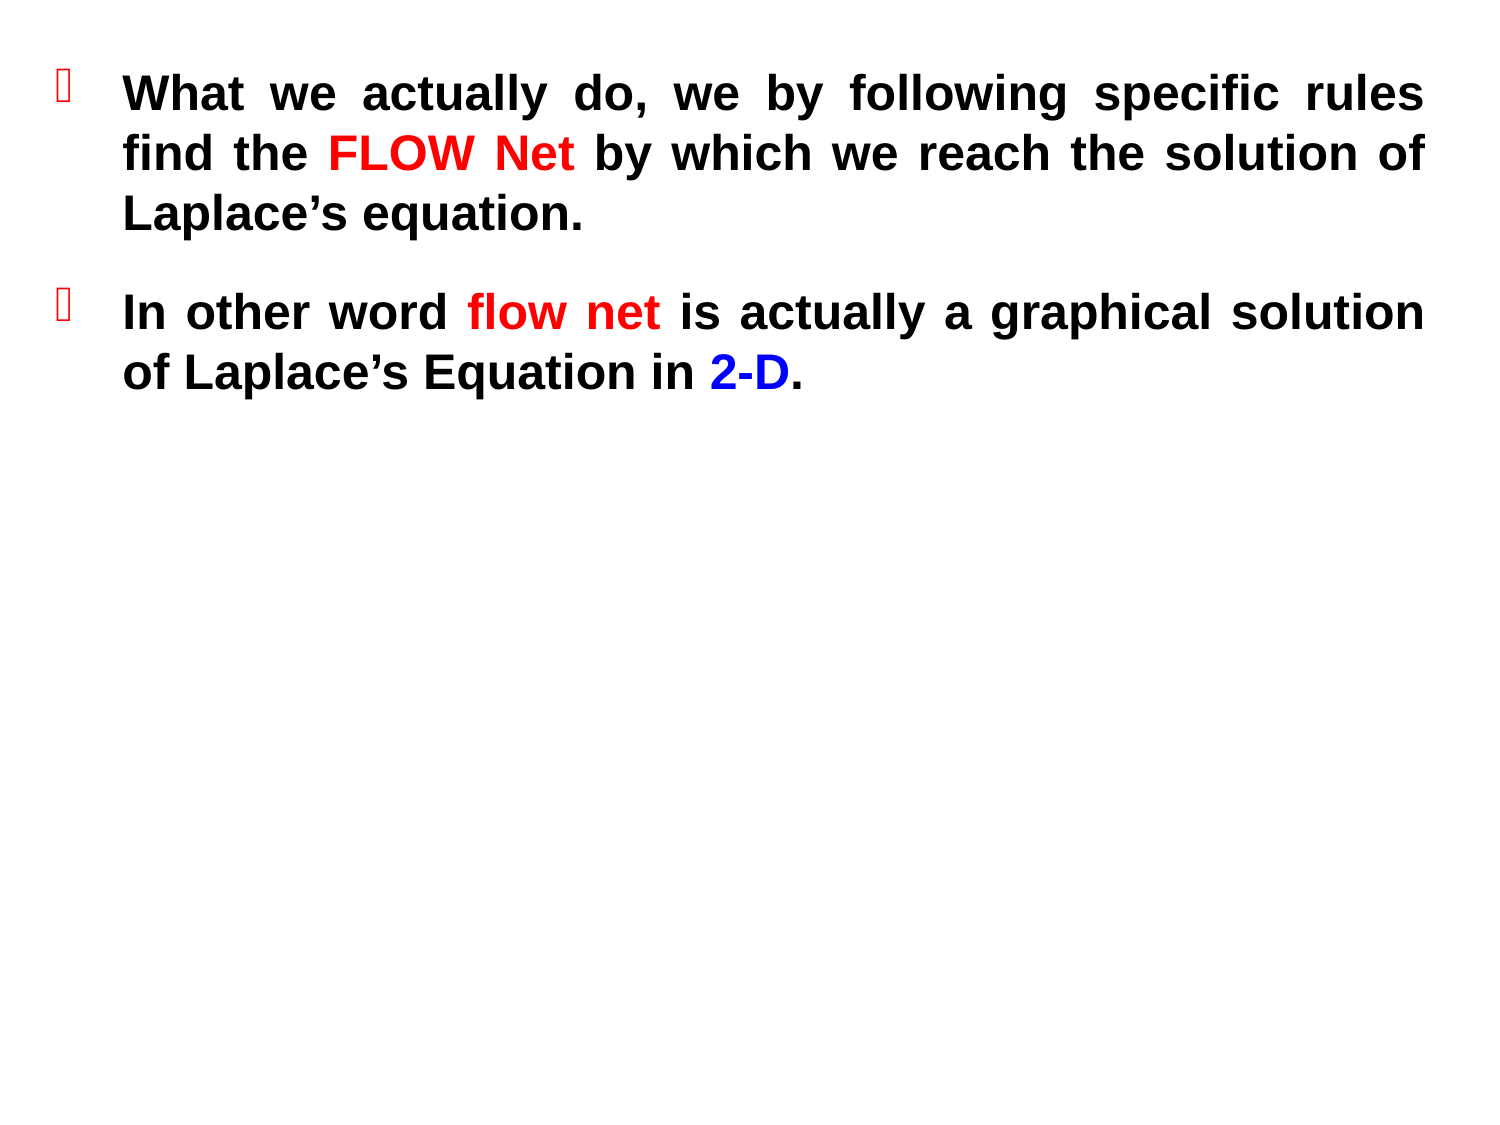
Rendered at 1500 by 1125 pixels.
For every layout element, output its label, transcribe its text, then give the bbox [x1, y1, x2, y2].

text_box What we actually do, we by following specific rules find the FLOW Net by which we reach the solution of Laplace’s equation. [41, 53, 1441, 248]
text_box In other word flow net is actually a graphical solution of Laplace’s Equation in 2-D. [41, 272, 1441, 408]
